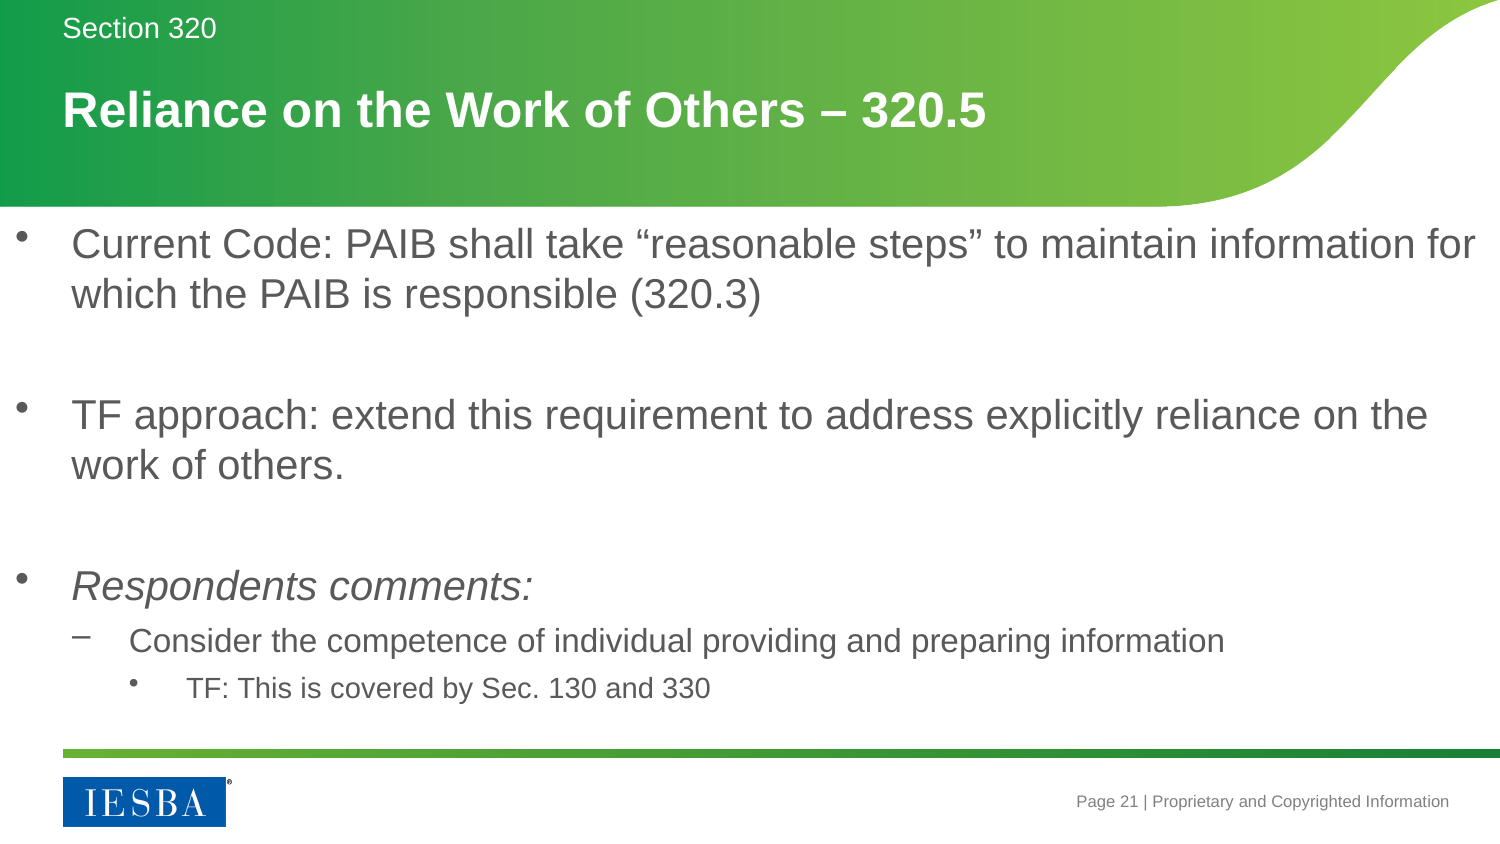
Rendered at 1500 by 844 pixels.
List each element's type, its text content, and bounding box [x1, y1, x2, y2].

subtitle Section 320 [62, 9, 500, 38]
title Reliance on the Work of Others – 320.5 [62, 75, 1300, 141]
picture [0, 0, 1500, 207]
picture [63, 777, 232, 827]
list Current Code: PAIB shall take “reasonable steps” to maintain information for which the PAIB is responsible (320.3) TF approach: extend this requirement to address explicitly reliance on the work of others. Respondents comments: Consider the competence of individual providing and preparing information TF: This is covered by Sec. 130 and 330 [0, 209, 1500, 747]
